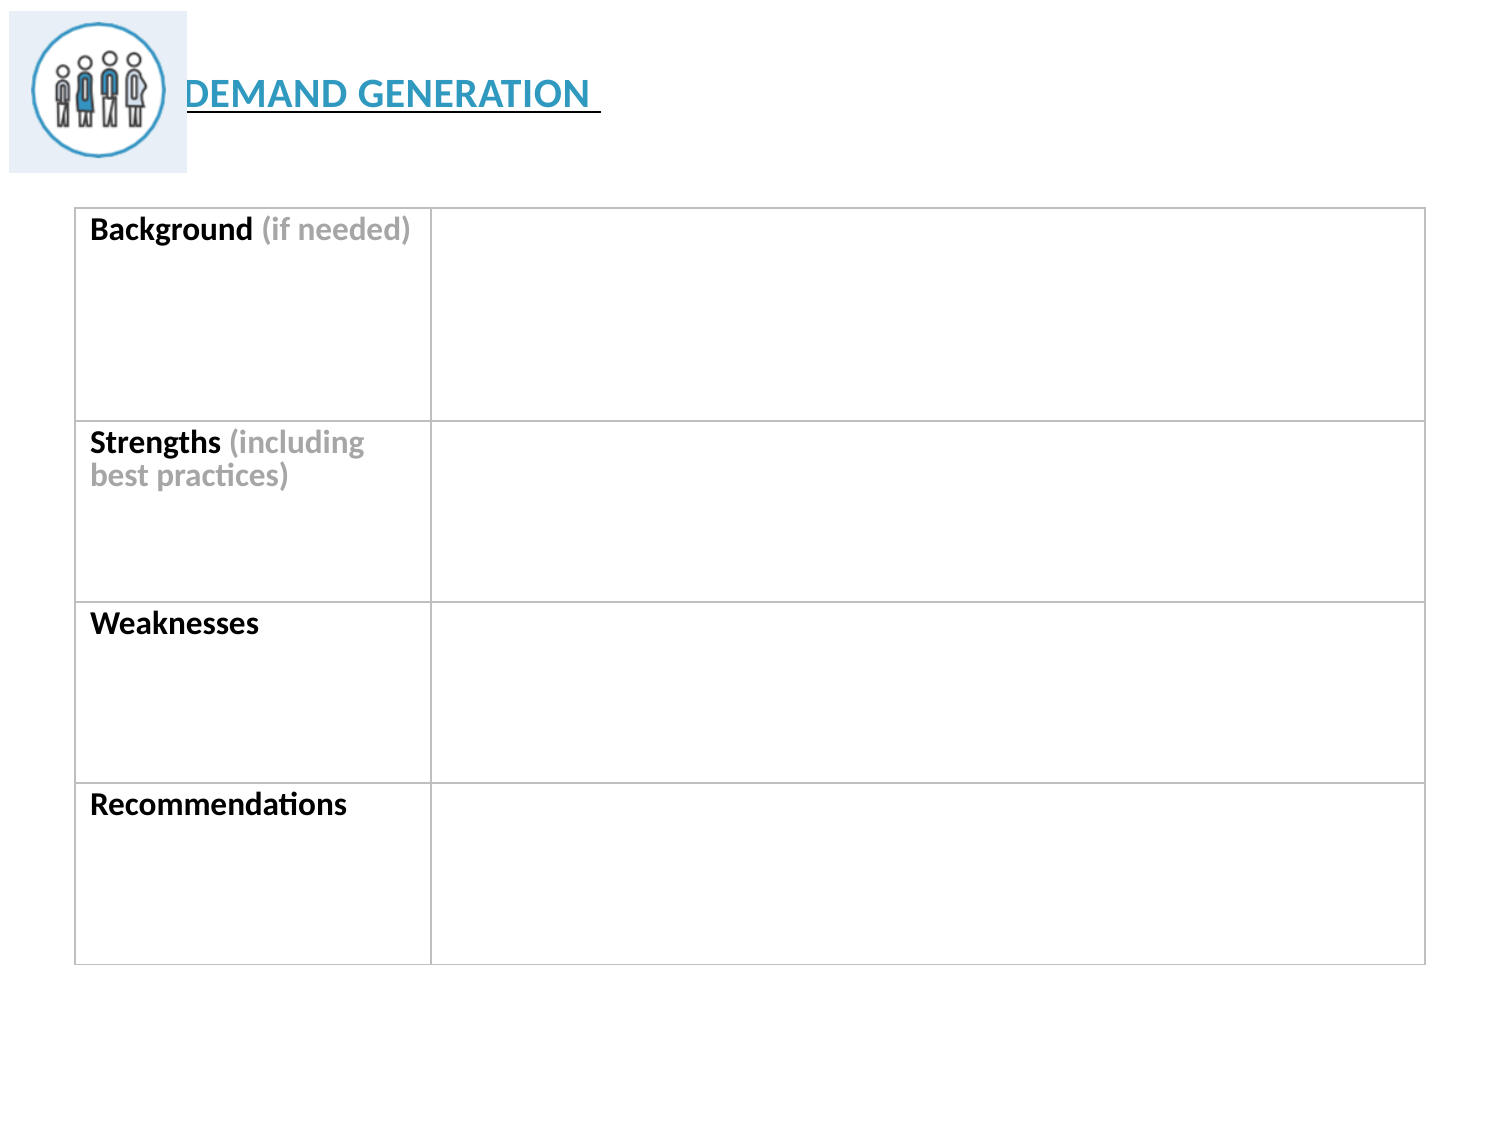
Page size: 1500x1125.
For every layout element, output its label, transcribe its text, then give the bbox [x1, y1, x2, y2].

table_cell Recommendations [76, 784, 430, 964]
table_cell [432, 422, 1424, 601]
table_header Background (if needed) [76, 209, 430, 420]
table_cell Weaknesses [76, 603, 430, 782]
table_header [432, 209, 1424, 420]
table_cell [432, 784, 1424, 964]
table_cell [432, 603, 1424, 782]
picture [9, 10, 187, 173]
table_cell Strengths (including best practices) [76, 422, 430, 601]
text_box DEMAND GENERATION [191, 66, 1345, 118]
